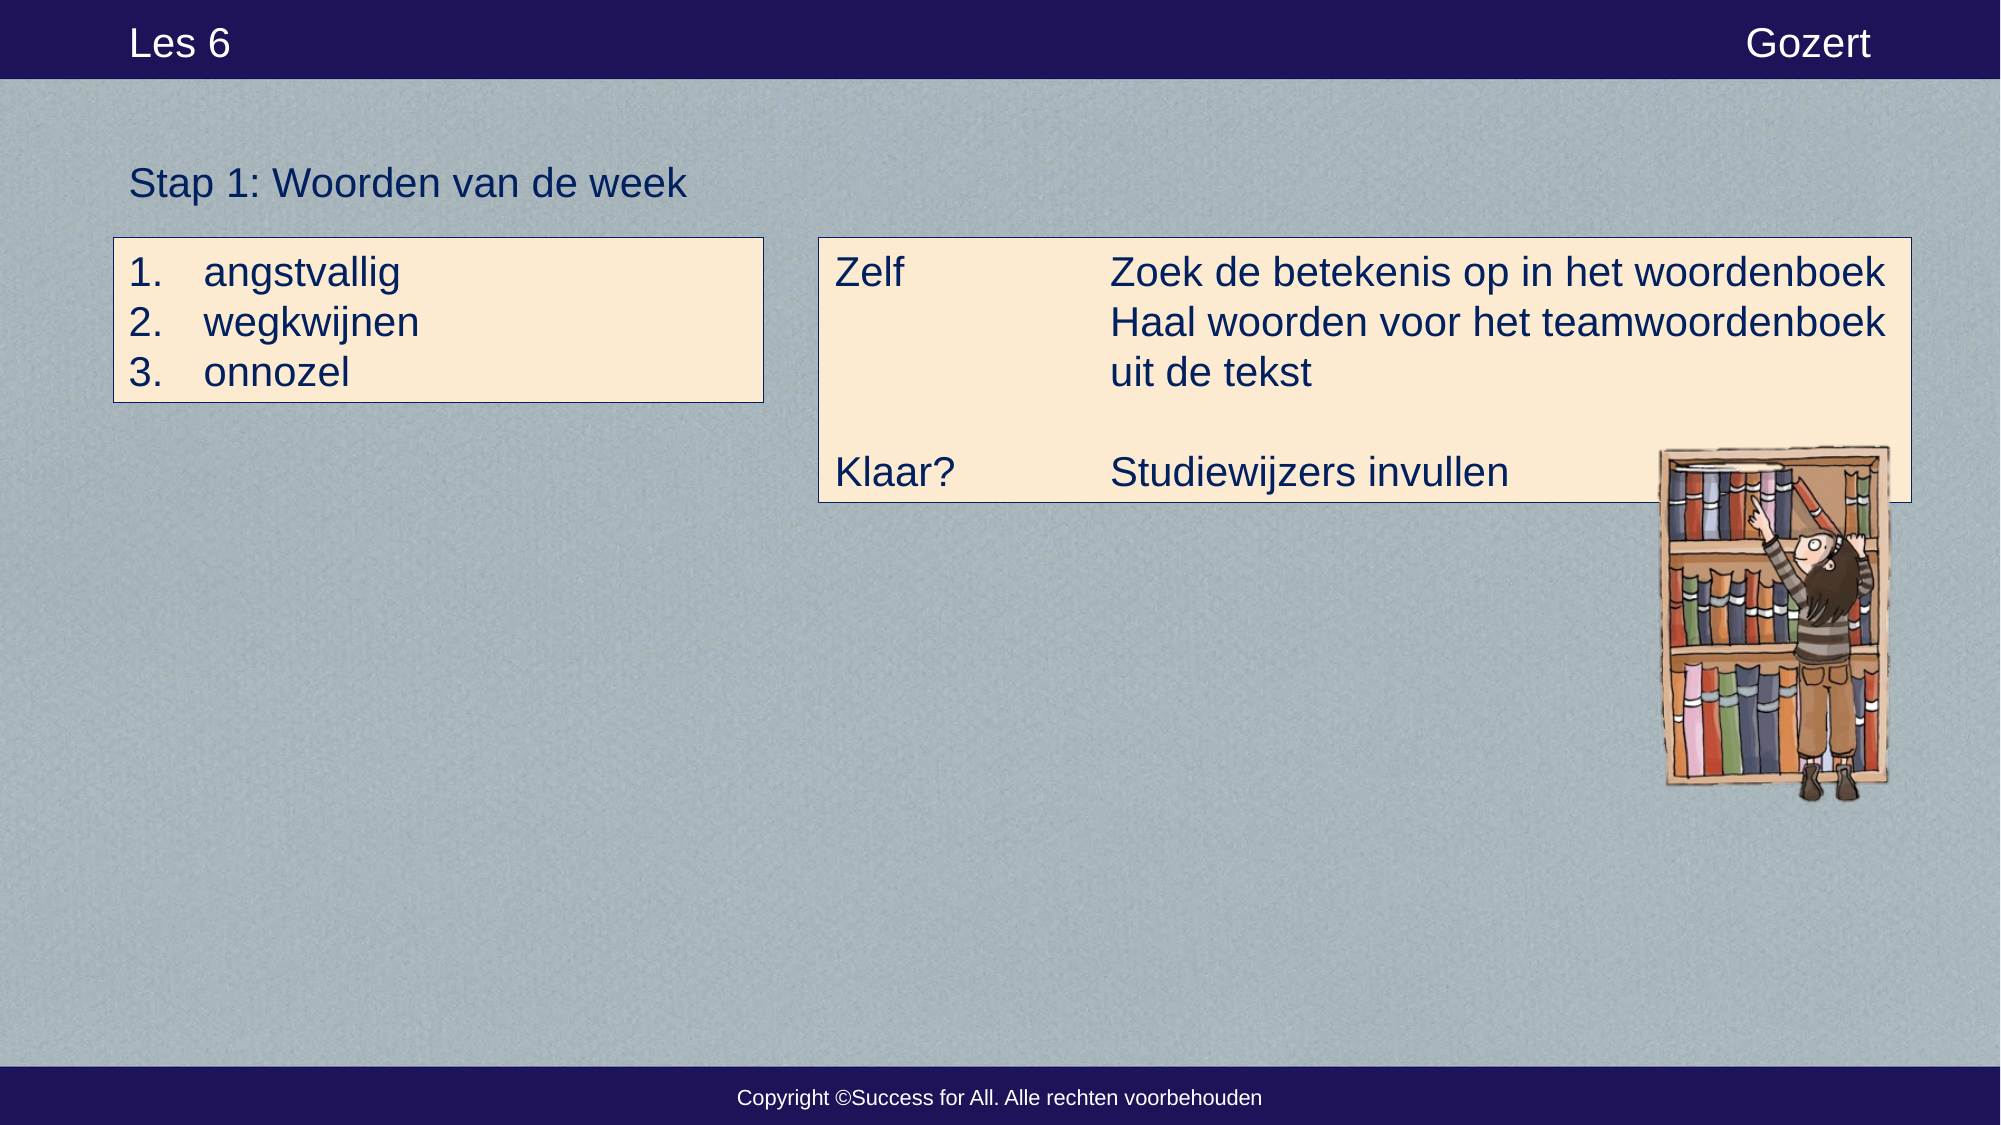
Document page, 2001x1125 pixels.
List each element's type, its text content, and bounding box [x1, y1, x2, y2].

text_box angstvallig wegkwijnen onnozel [113, 237, 764, 403]
text_box Copyright ©Success for All. Alle rechten voorbehouden [0, 1076, 2000, 1125]
text_box Les 6 [114, 8, 354, 73]
text_box Gozert [999, 8, 1886, 73]
picture [0, 0, 2001, 1125]
text_box Stap 1: Woorden van de week [113, 148, 1635, 214]
text_box Zelf Zoek de betekenis op in het woordenboek Haal woorden voor het teamwoordenboek uit de tekst Klaar? Studiewijzers invullen [818, 237, 1912, 503]
